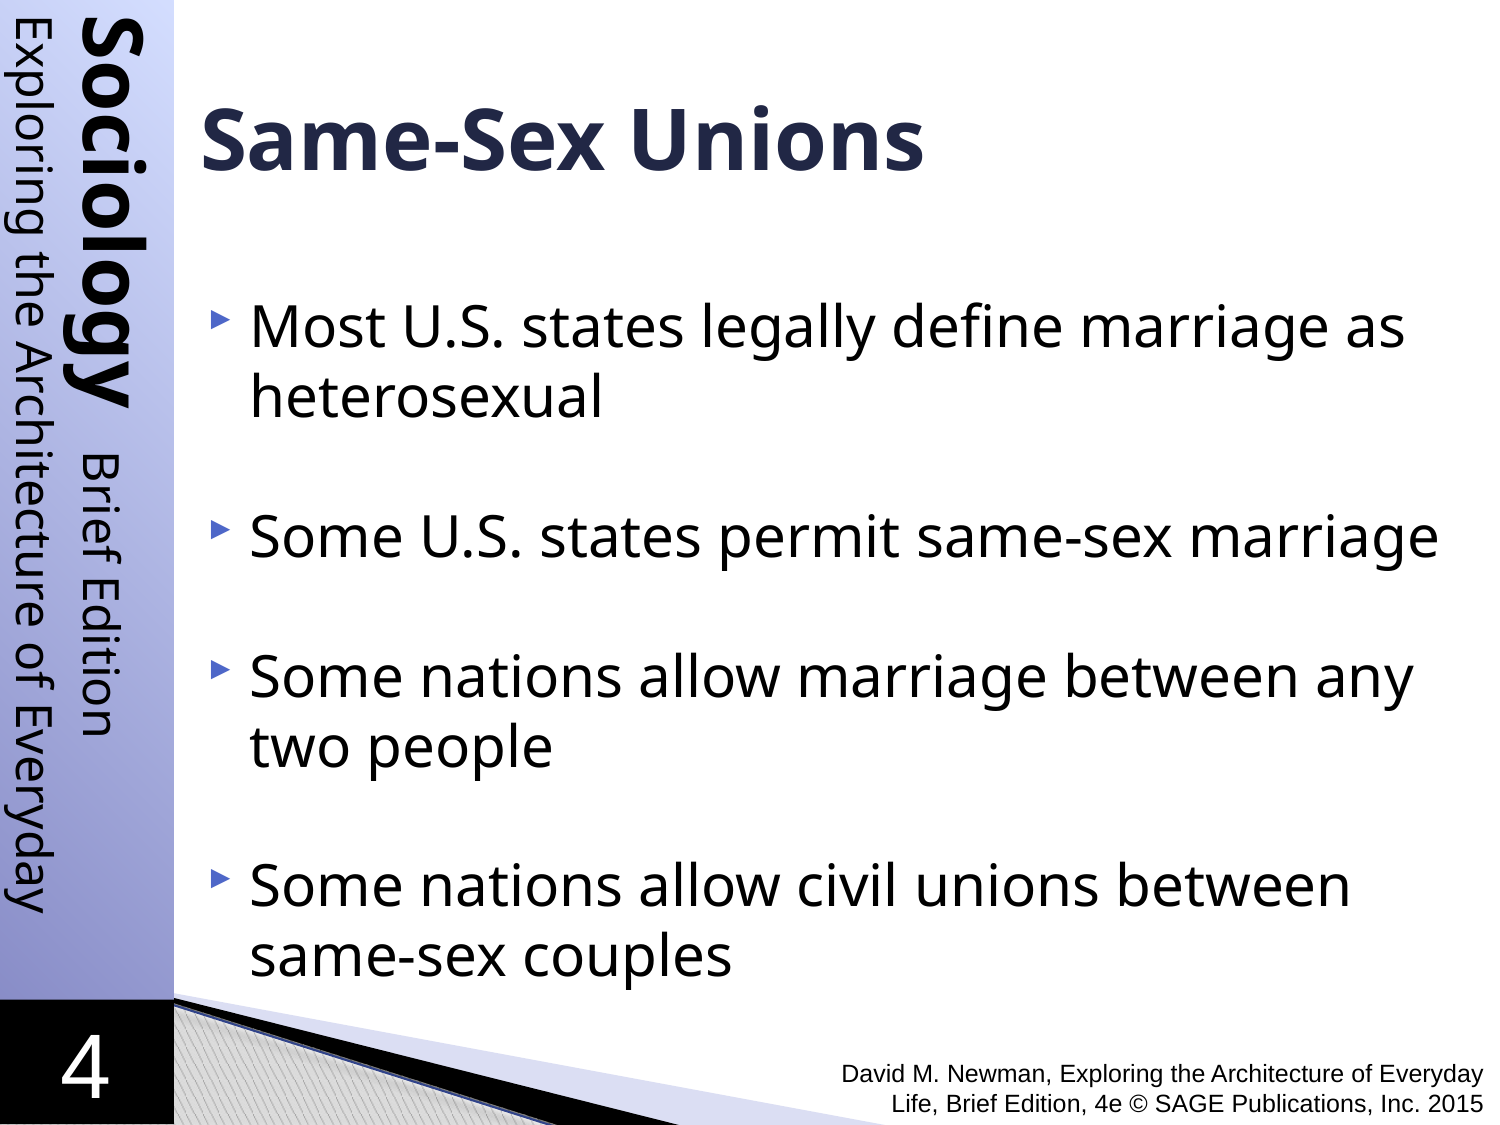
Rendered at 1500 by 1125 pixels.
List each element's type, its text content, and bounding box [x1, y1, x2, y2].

list Most U.S. states legally define marriage as heterosexual Some U.S. states permit same-sex marriage Some nations allow marriage between any two people Some nations allow civil unions between same-sex couples [174, 212, 1500, 1013]
title Same-Sex Unions [200, 50, 1500, 188]
picture [205, 1013, 558, 1125]
footer David M. Newman, Exploring the Architecture of Everyday Life, Brief Edition, 4e © SAGE Publications, Inc. 2015 [787, 1065, 1500, 1125]
